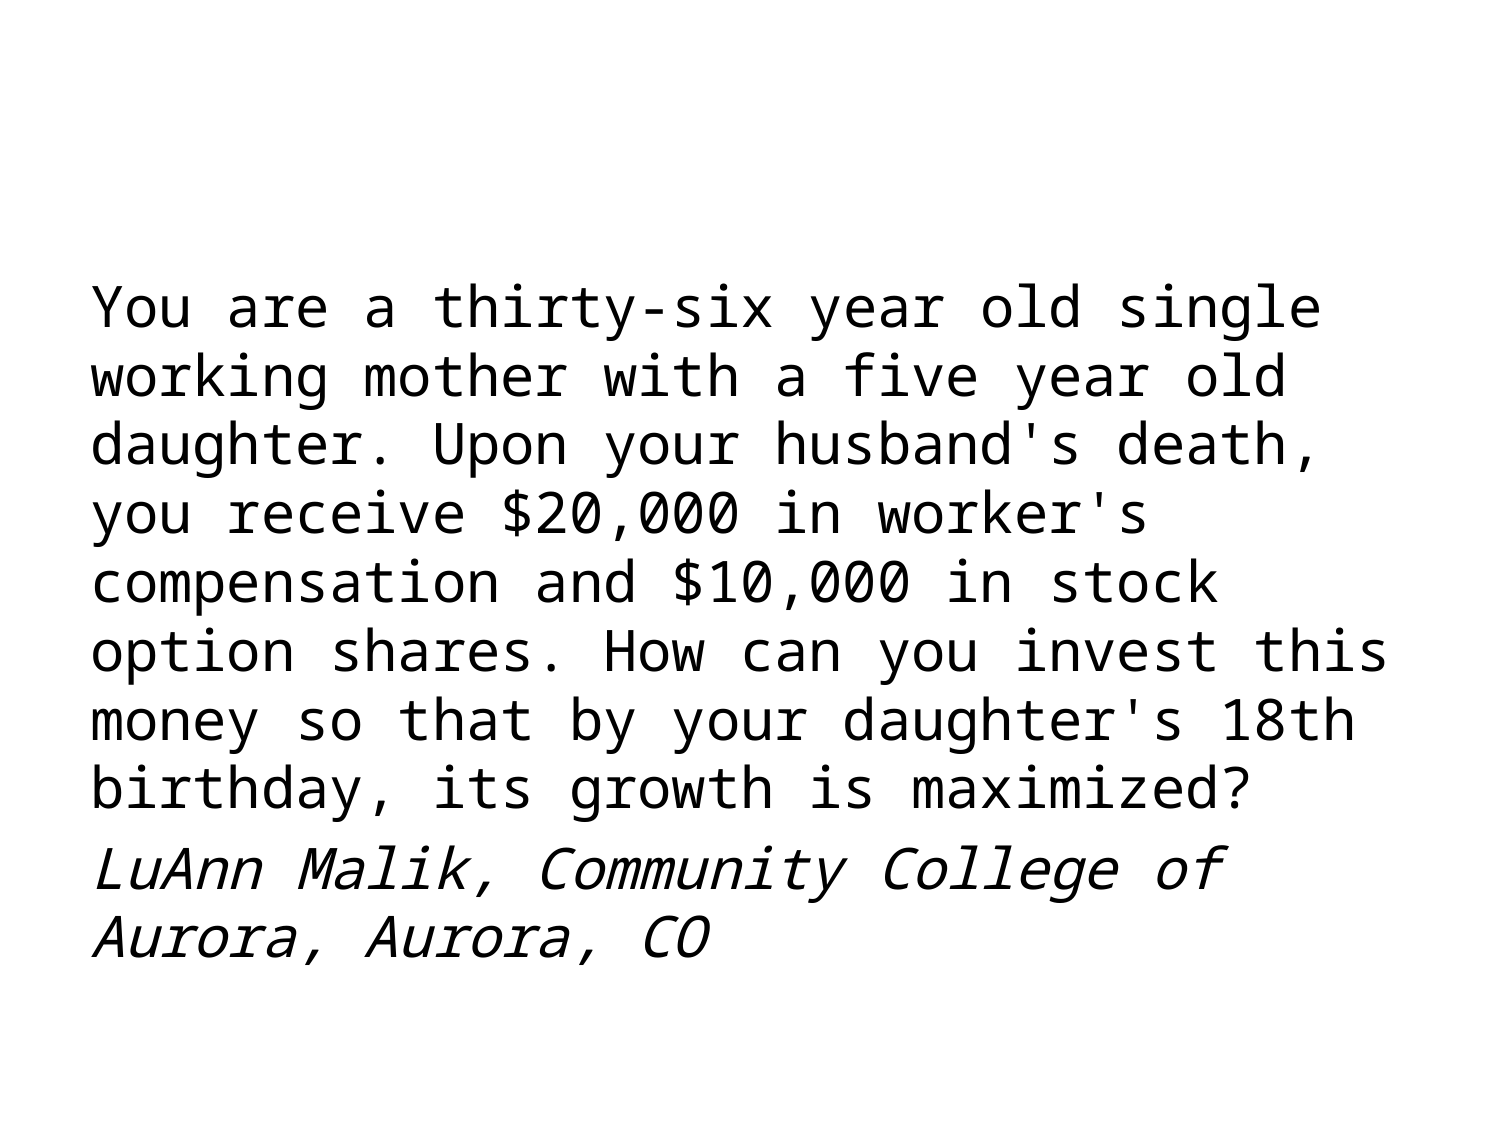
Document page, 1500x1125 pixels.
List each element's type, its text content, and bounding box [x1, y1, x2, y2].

list You are a thirty-six year old single working mother with a five year old daughter. Upon your husband's death, you receive $20,000 in worker's compensation and $10,000 in stock option shares. How can you invest this money so that by your daughter's 18th birthday, its growth is maximized? LuAnn Malik, Community College of Aurora, Aurora, CO [75, 262, 1425, 1005]
